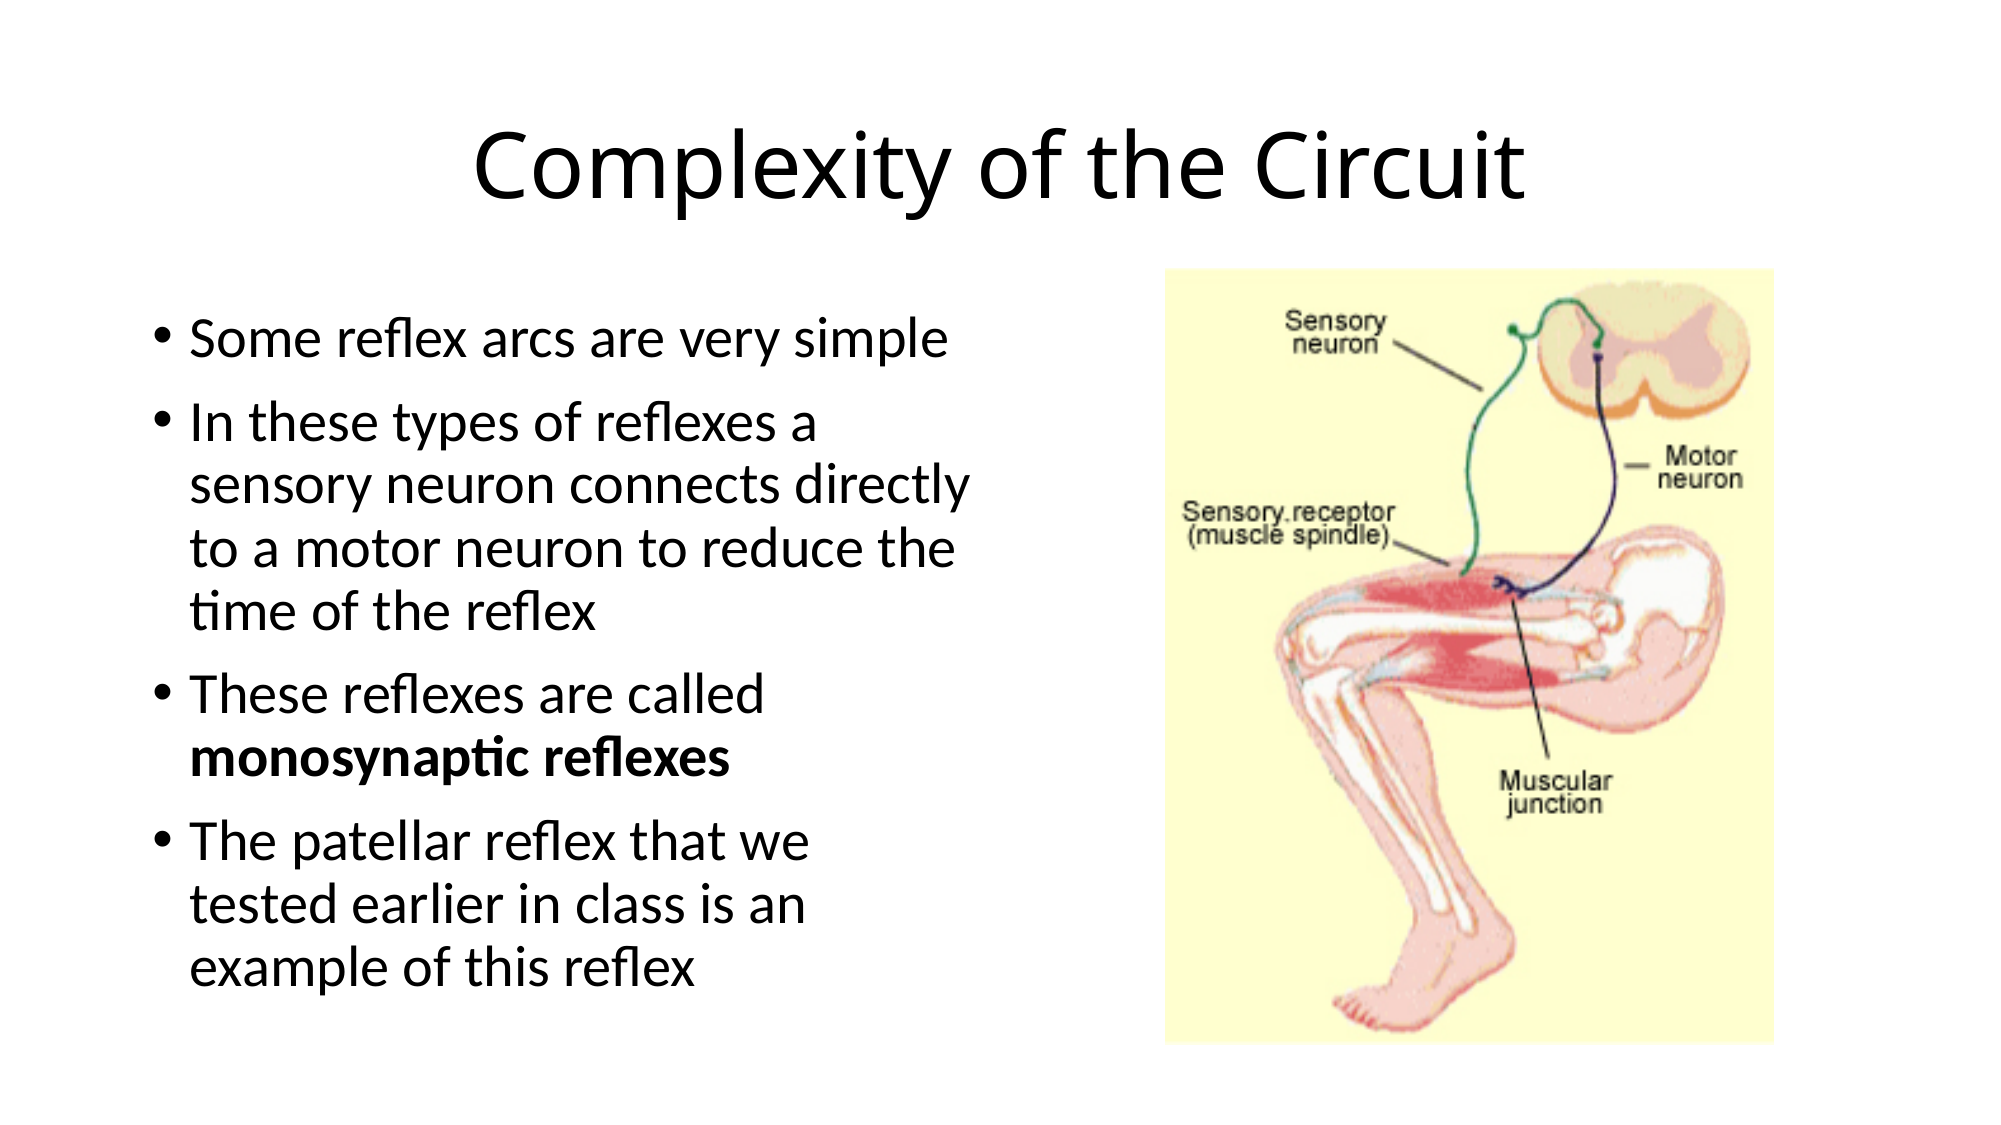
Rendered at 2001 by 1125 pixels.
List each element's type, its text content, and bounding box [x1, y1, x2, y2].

picture [1165, 268, 1774, 1045]
title Complexity of the Circuit [137, 59, 1863, 278]
list Some reflex arcs are very simple In these types of reflexes a sensory neuron connects directly to a motor neuron to reduce the time of the reflex These reflexes are called monosynaptic reflexes The patellar reflex that we tested earlier in class is an example of this reflex [137, 299, 988, 1014]
